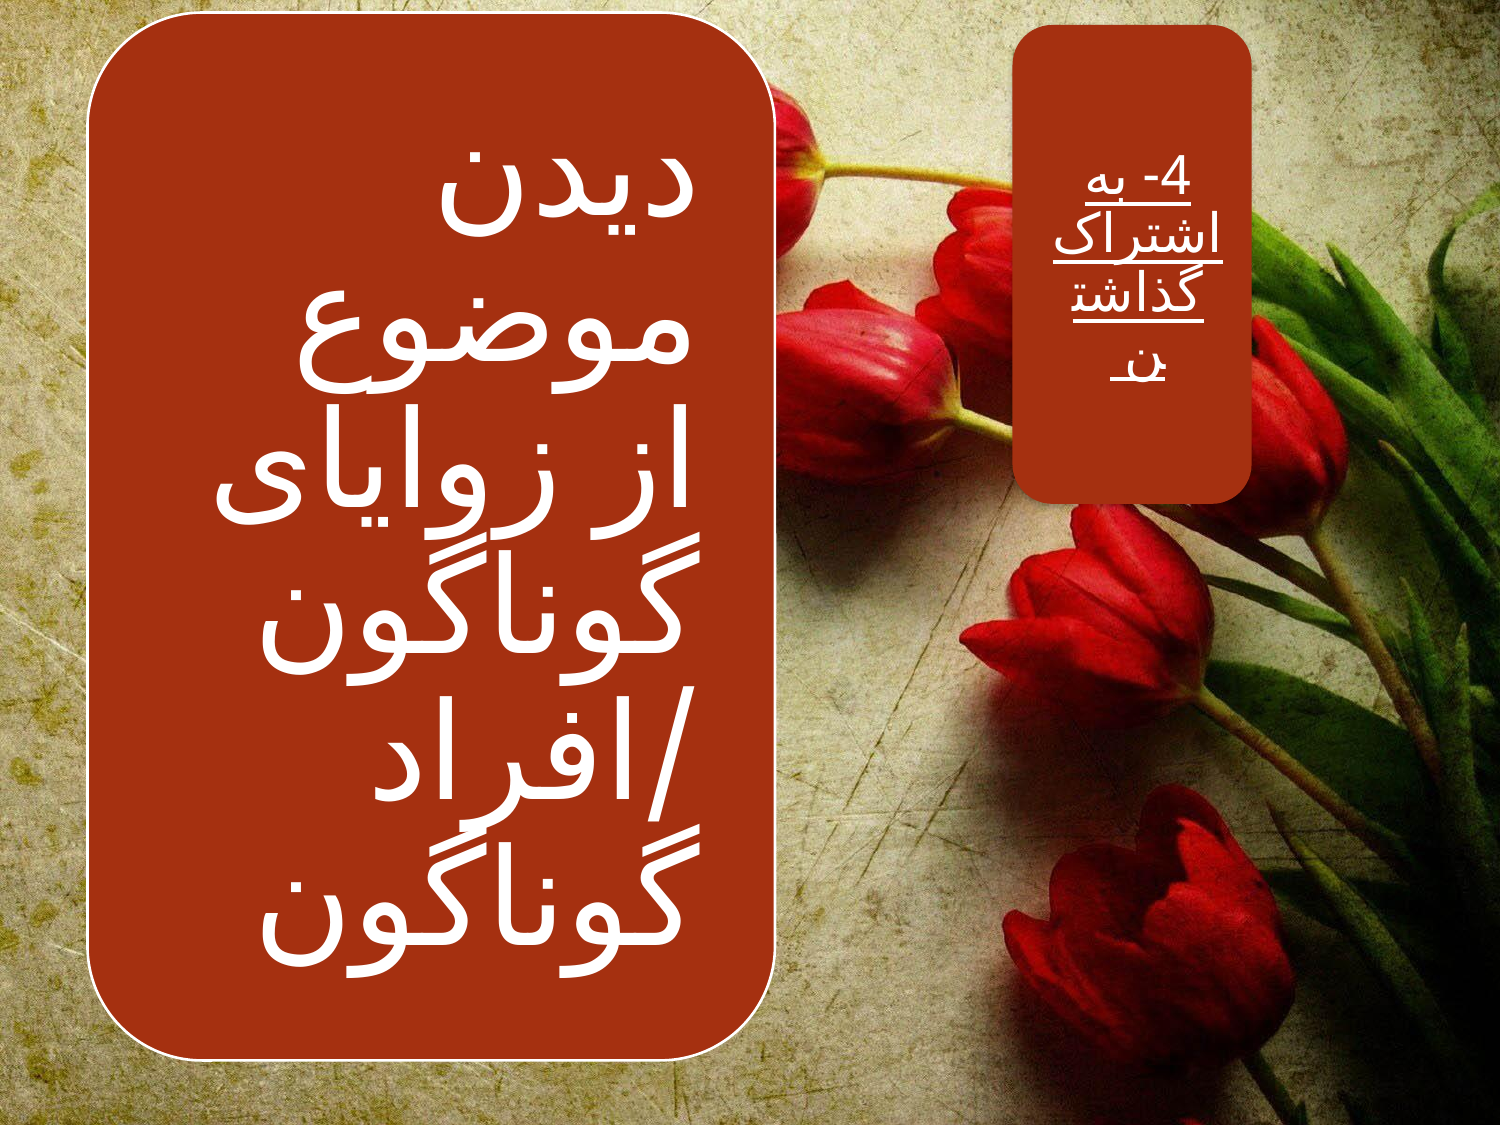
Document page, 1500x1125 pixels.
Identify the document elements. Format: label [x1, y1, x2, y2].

text_box [799, 24, 1465, 505]
picture [0, 0, 1500, 1125]
list [87, 12, 776, 1076]
